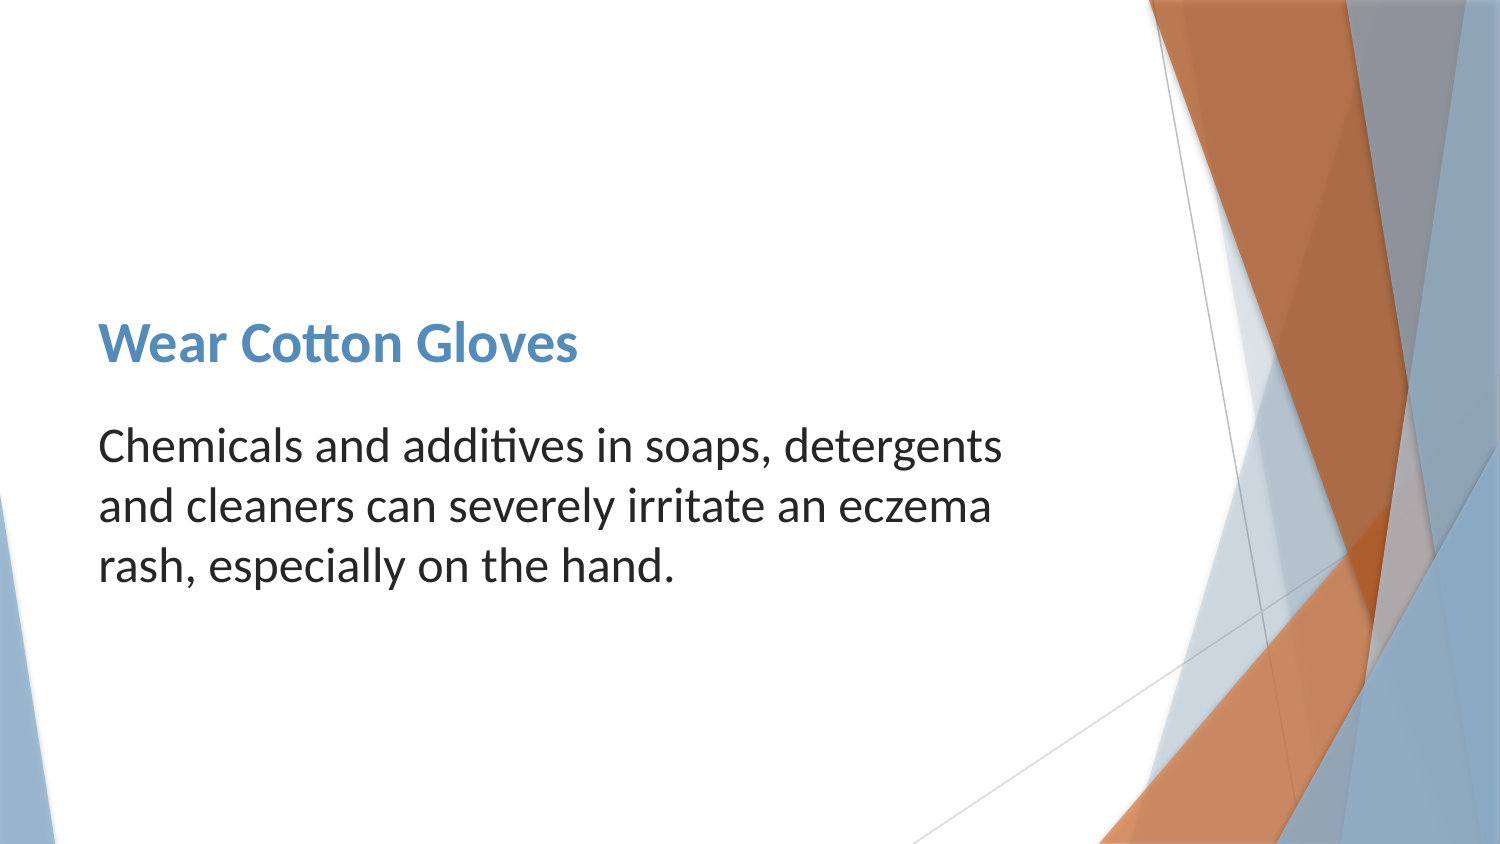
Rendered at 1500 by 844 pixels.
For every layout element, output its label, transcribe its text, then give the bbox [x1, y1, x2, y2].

title Wear Cotton Gloves [83, 296, 1141, 384]
list Chemicals and additives in soaps, detergents and cleaners can severely irritate an eczema rash, especially on the hand. [83, 405, 1022, 670]
